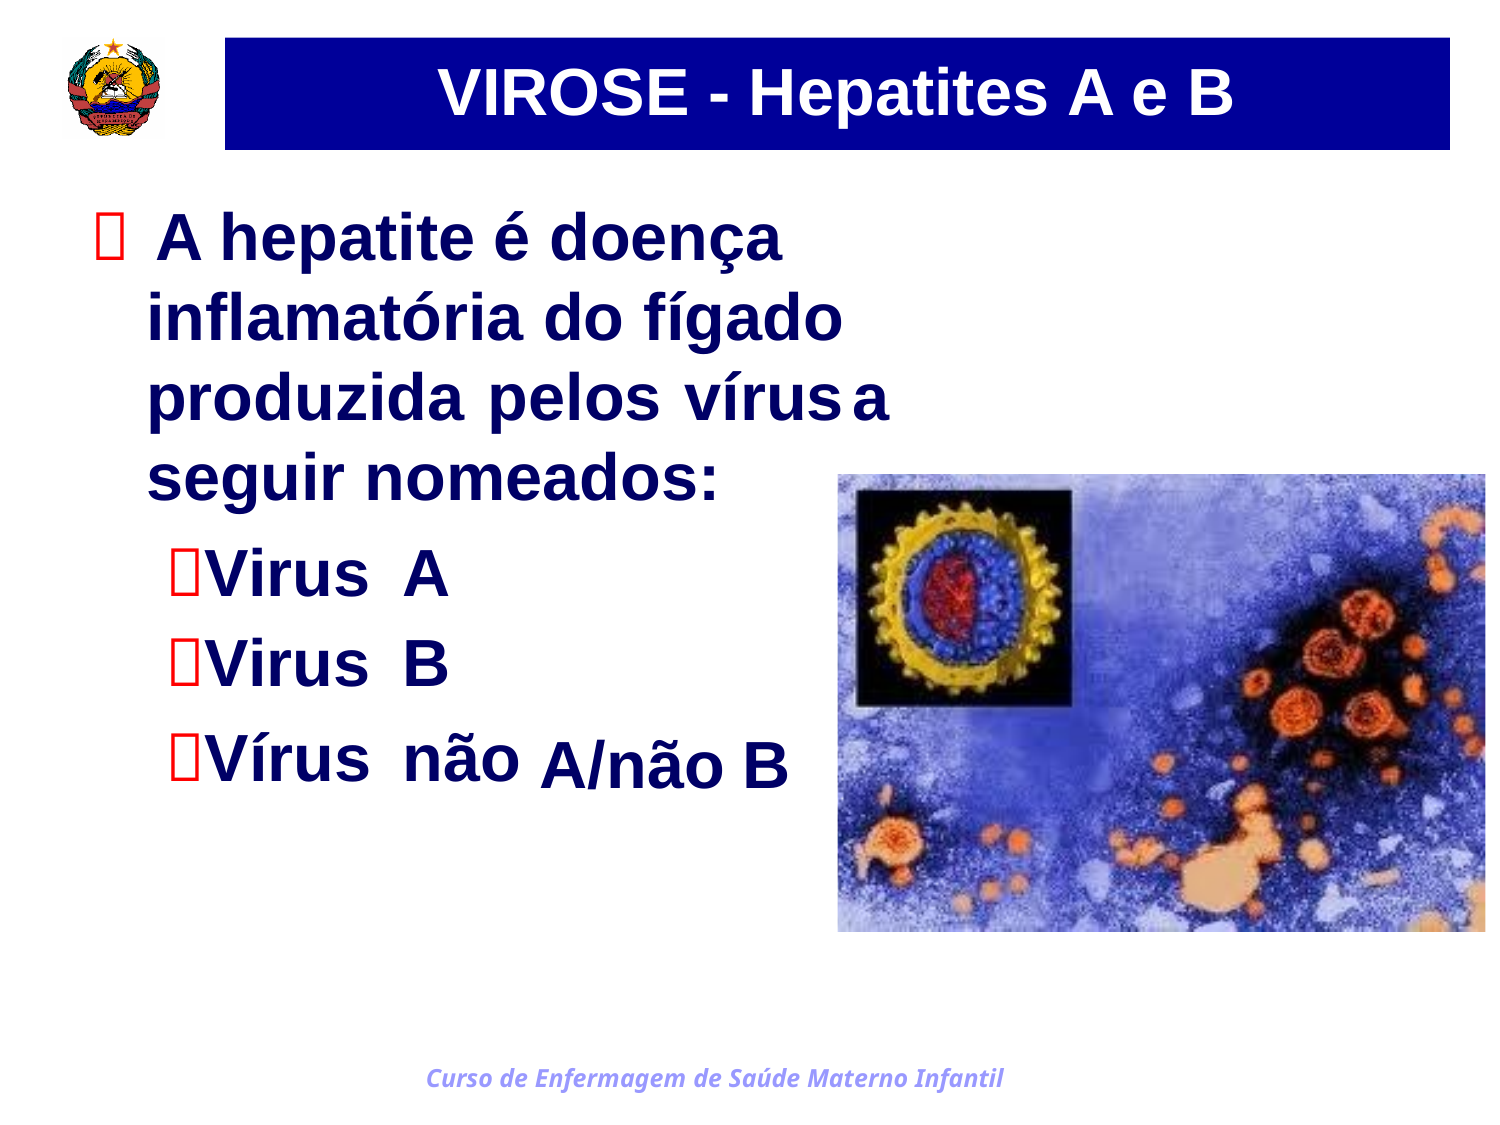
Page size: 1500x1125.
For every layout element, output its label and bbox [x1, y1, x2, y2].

text_box [400, 539, 534, 803]
text_box [423, 1064, 1118, 1094]
text_box [740, 731, 804, 803]
text_box [62, 37, 165, 139]
text_box [537, 731, 738, 803]
text_box [87, 203, 1486, 932]
text_box [225, 37, 1450, 150]
text_box [162, 539, 397, 803]
